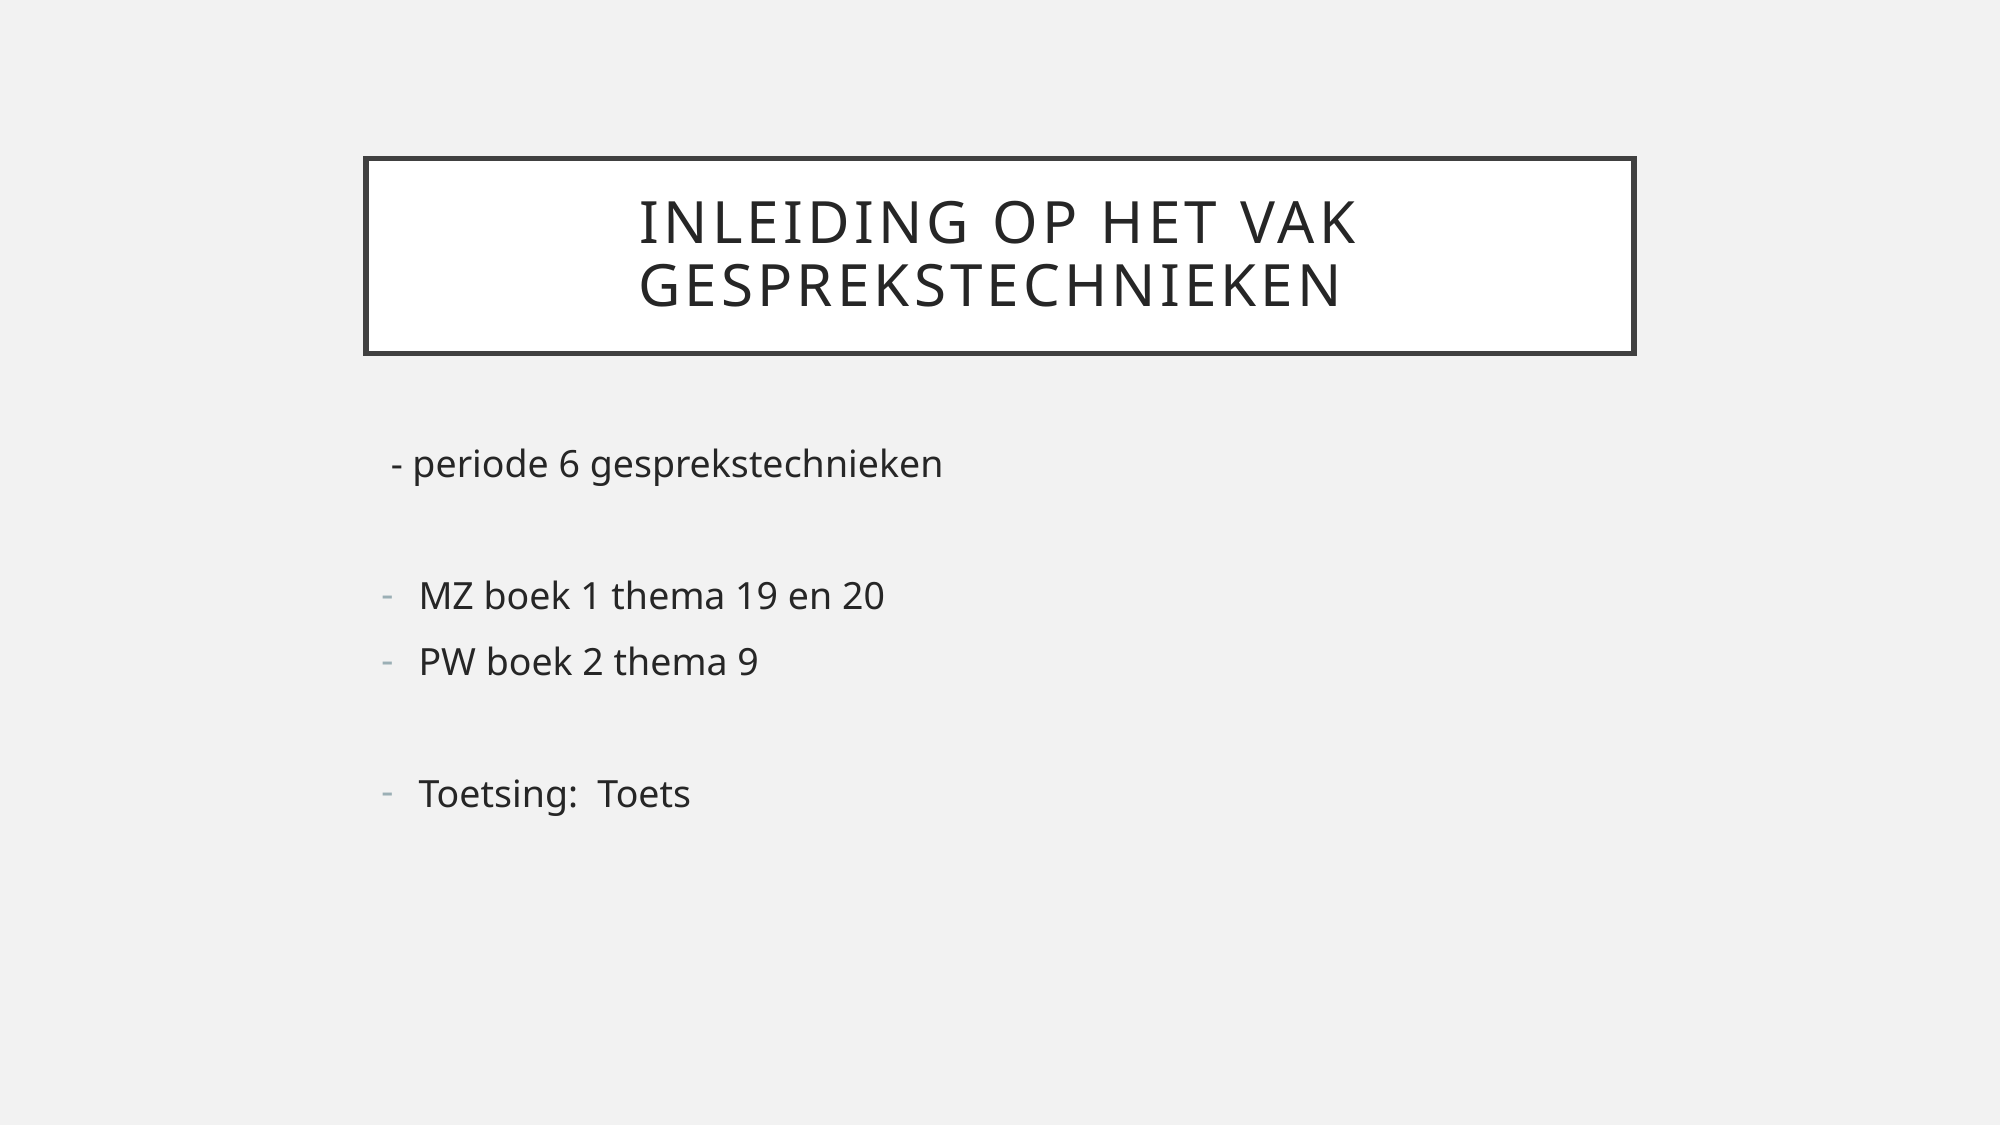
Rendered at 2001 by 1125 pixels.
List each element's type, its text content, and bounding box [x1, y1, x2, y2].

title Inleiding op het vak gesprekstechnieken [363, 156, 1637, 356]
list - periode 6 gesprekstechnieken MZ boek 1 thema 19 en 20 PW boek 2 thema 9 Toetsing: Toets [366, 432, 1634, 942]
